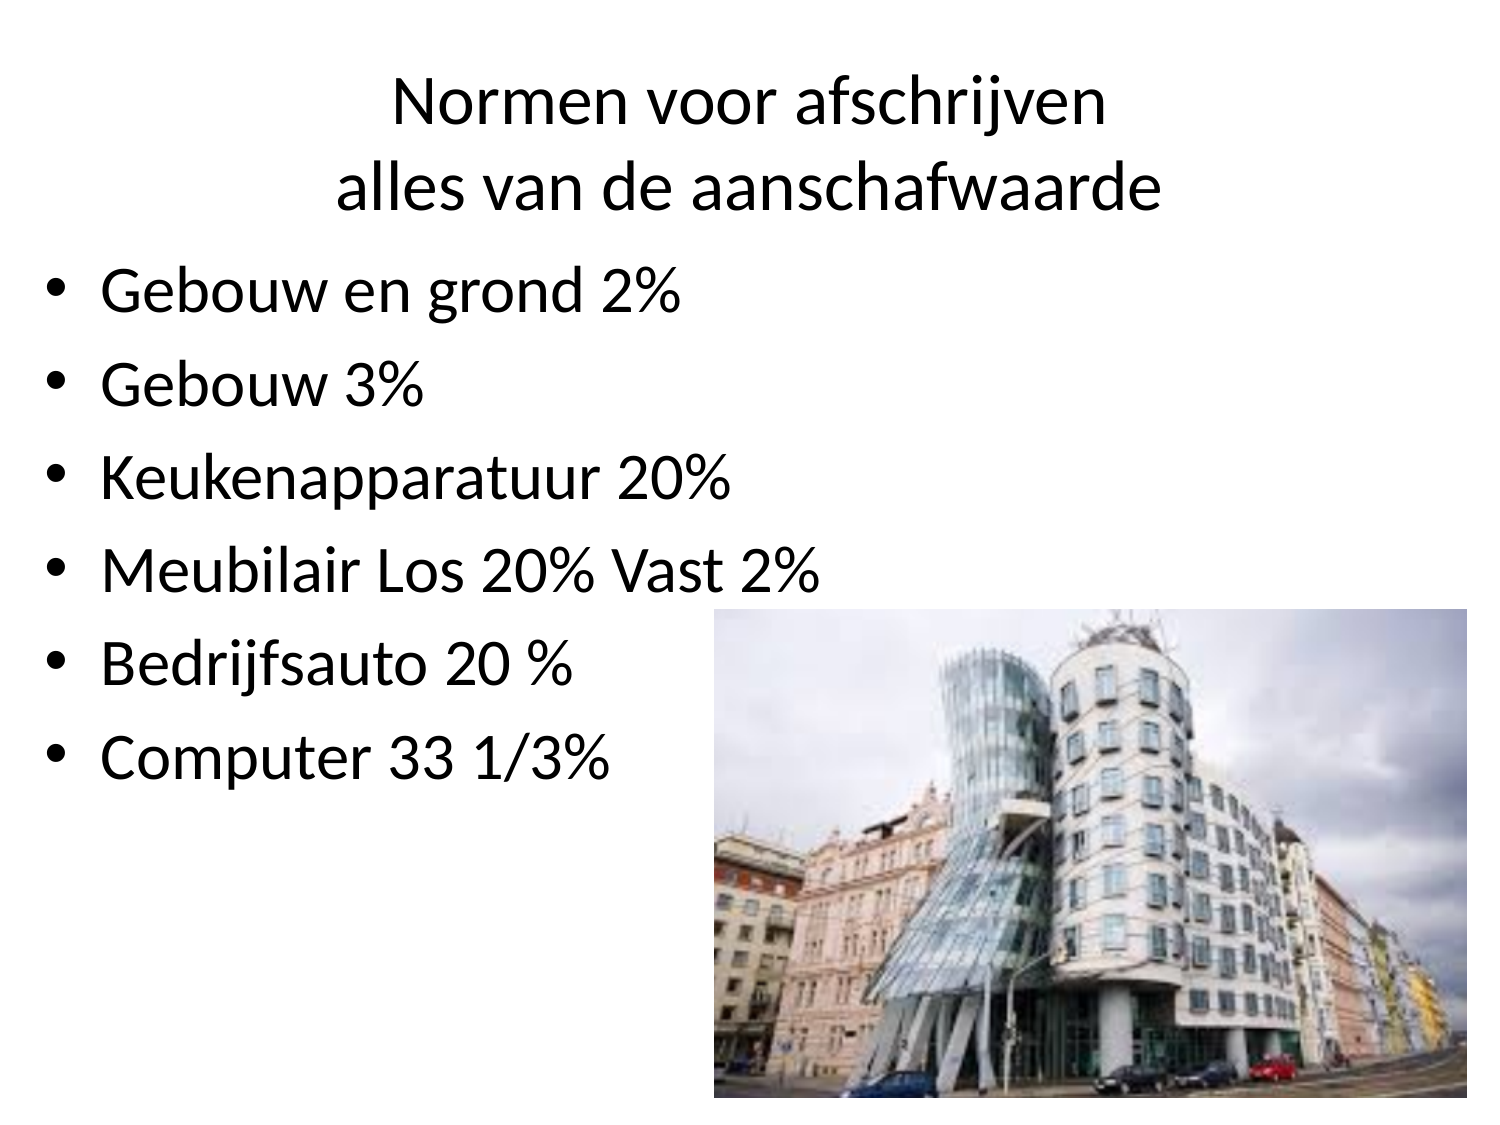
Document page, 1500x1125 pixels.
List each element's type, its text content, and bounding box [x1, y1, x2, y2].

list Gebouw en grond 2% Gebouw 3% Keukenapparatuur 20% Meubilair Los 20% Vast 2% Bedrijfsauto 20 % Computer 33 1/3% [29, 238, 904, 981]
picture [714, 609, 1467, 1098]
title Normen voor afschrijven alles van de aanschafwaarde [75, 45, 1425, 233]
